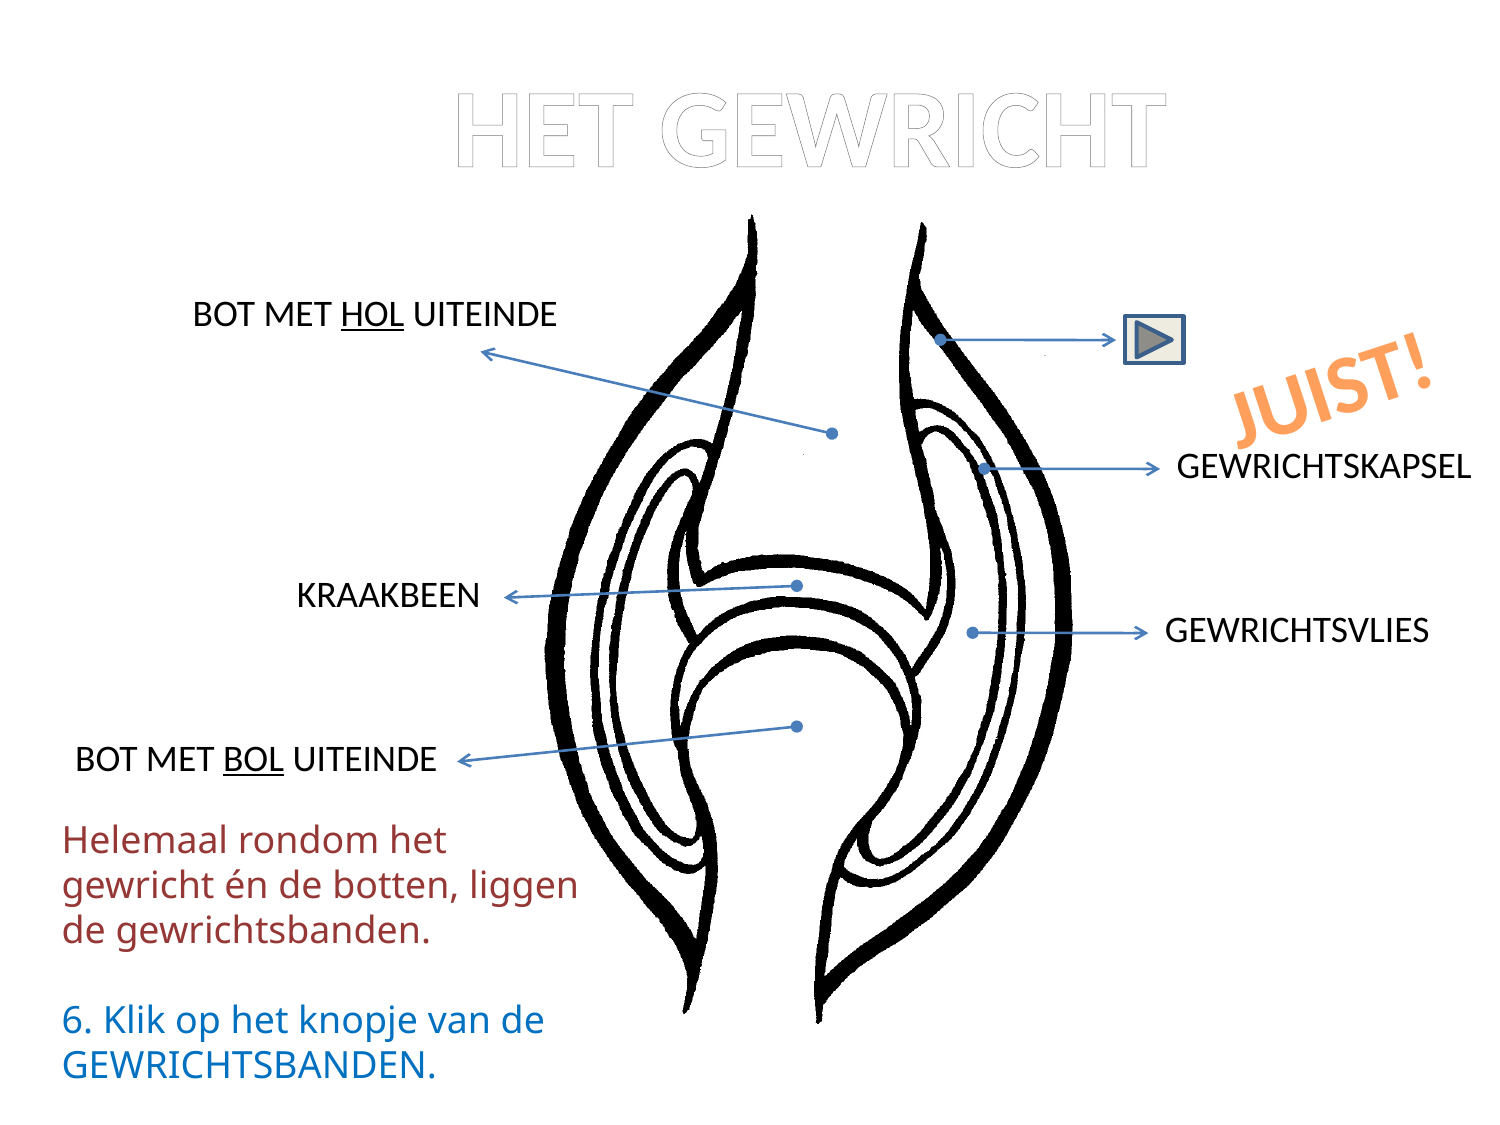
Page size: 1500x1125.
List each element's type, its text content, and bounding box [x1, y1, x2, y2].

text_box BOT MET HOL UITEINDE [177, 281, 498, 341]
picture [503, 163, 1114, 1067]
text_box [456, 726, 798, 762]
text_box KRAAKBEEN [282, 562, 496, 623]
text_box BOT MET BOL UITEINDE [60, 726, 453, 787]
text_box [480, 351, 833, 434]
text_box JUIST! [1196, 293, 1462, 433]
text_box GEWRICHTSVLIES [1150, 597, 1445, 658]
text_box Helemaal rondom het gewricht én de botten, liggen de gewrichtsbanden. 6. Klik op het knopje van de GEWRICHTSBANDEN. [46, 808, 610, 1094]
text_box HET GEWRICHT [437, 46, 1183, 197]
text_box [503, 585, 798, 598]
text_box [1123, 314, 1186, 365]
text_box GEWRICHTSKAPSEL [1161, 433, 1487, 494]
